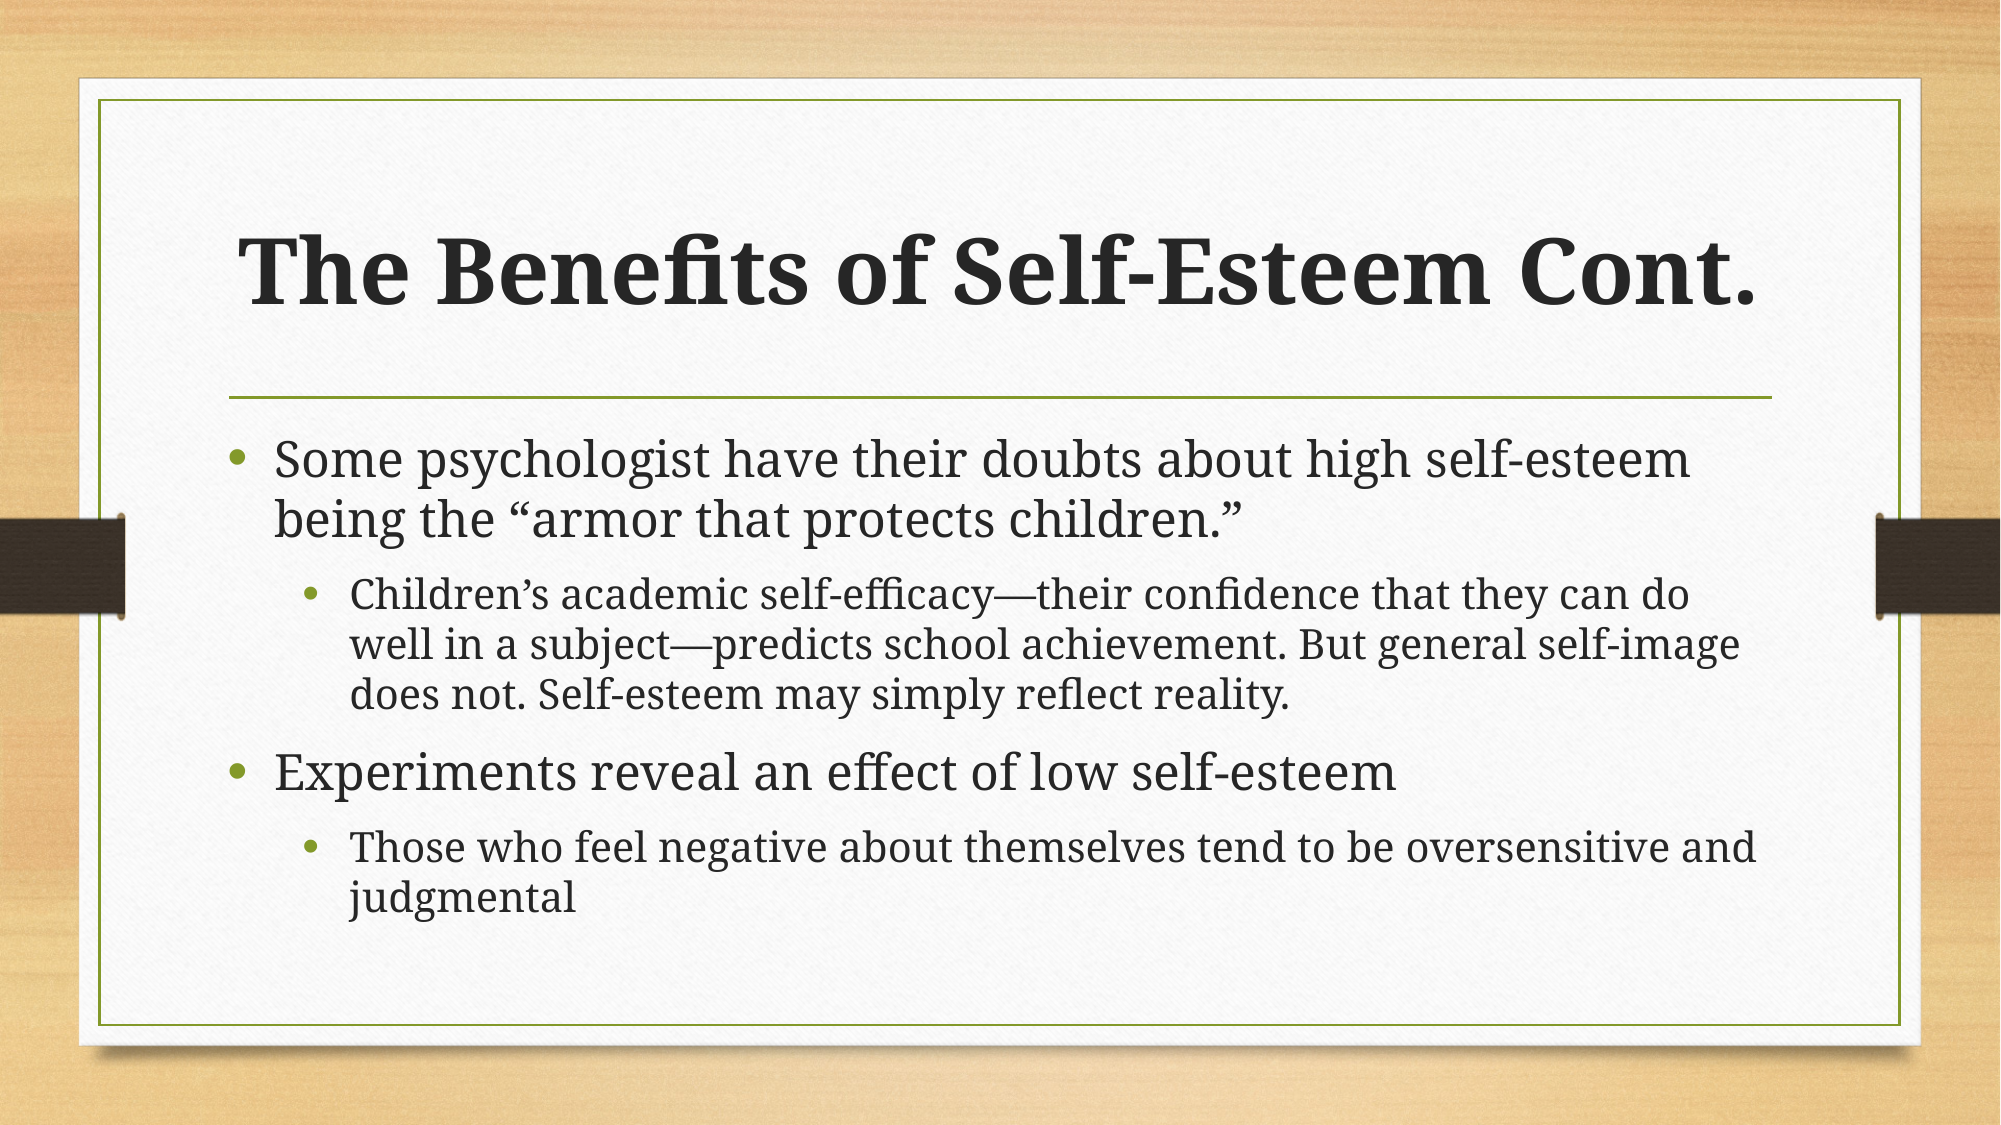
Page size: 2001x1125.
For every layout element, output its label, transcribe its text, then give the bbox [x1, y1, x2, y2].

picture [0, 0, 2001, 1125]
title The Benefits of Self-Esteem Cont. [212, 161, 1788, 375]
list Some psychologist have their doubts about high self-esteem being the “armor that protects children.” Children’s academic self-efficacy—their confidence that they can do well in a subject—predicts school achievement. But general self-image does not. Self-esteem may simply reflect reality. Experiments reveal an effect of low self-esteem Those who feel negative about themselves tend to be oversensitive and judgmental [212, 419, 1788, 964]
